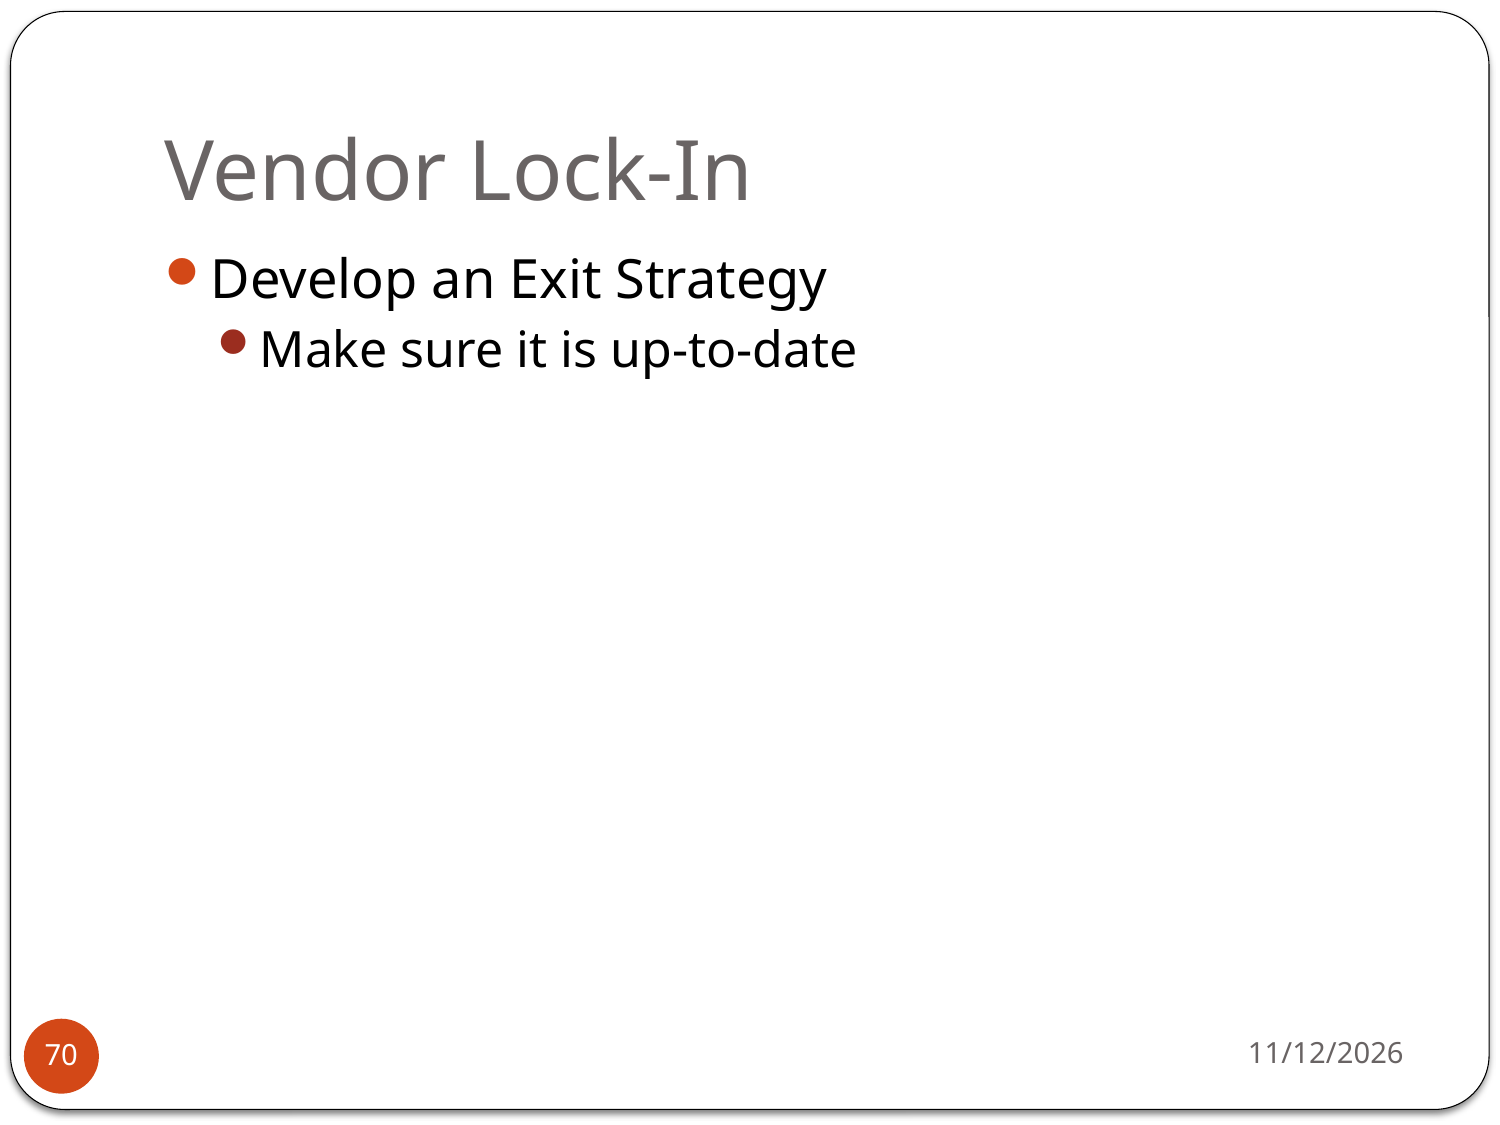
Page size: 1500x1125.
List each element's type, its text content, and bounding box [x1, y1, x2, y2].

title Vendor Lock-In [150, 45, 1425, 233]
list Develop an Exit Strategy Make sure it is up-to-date [150, 237, 1425, 988]
slide_number 70 [23, 1018, 99, 1094]
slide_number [1012, 1015, 1419, 1094]
